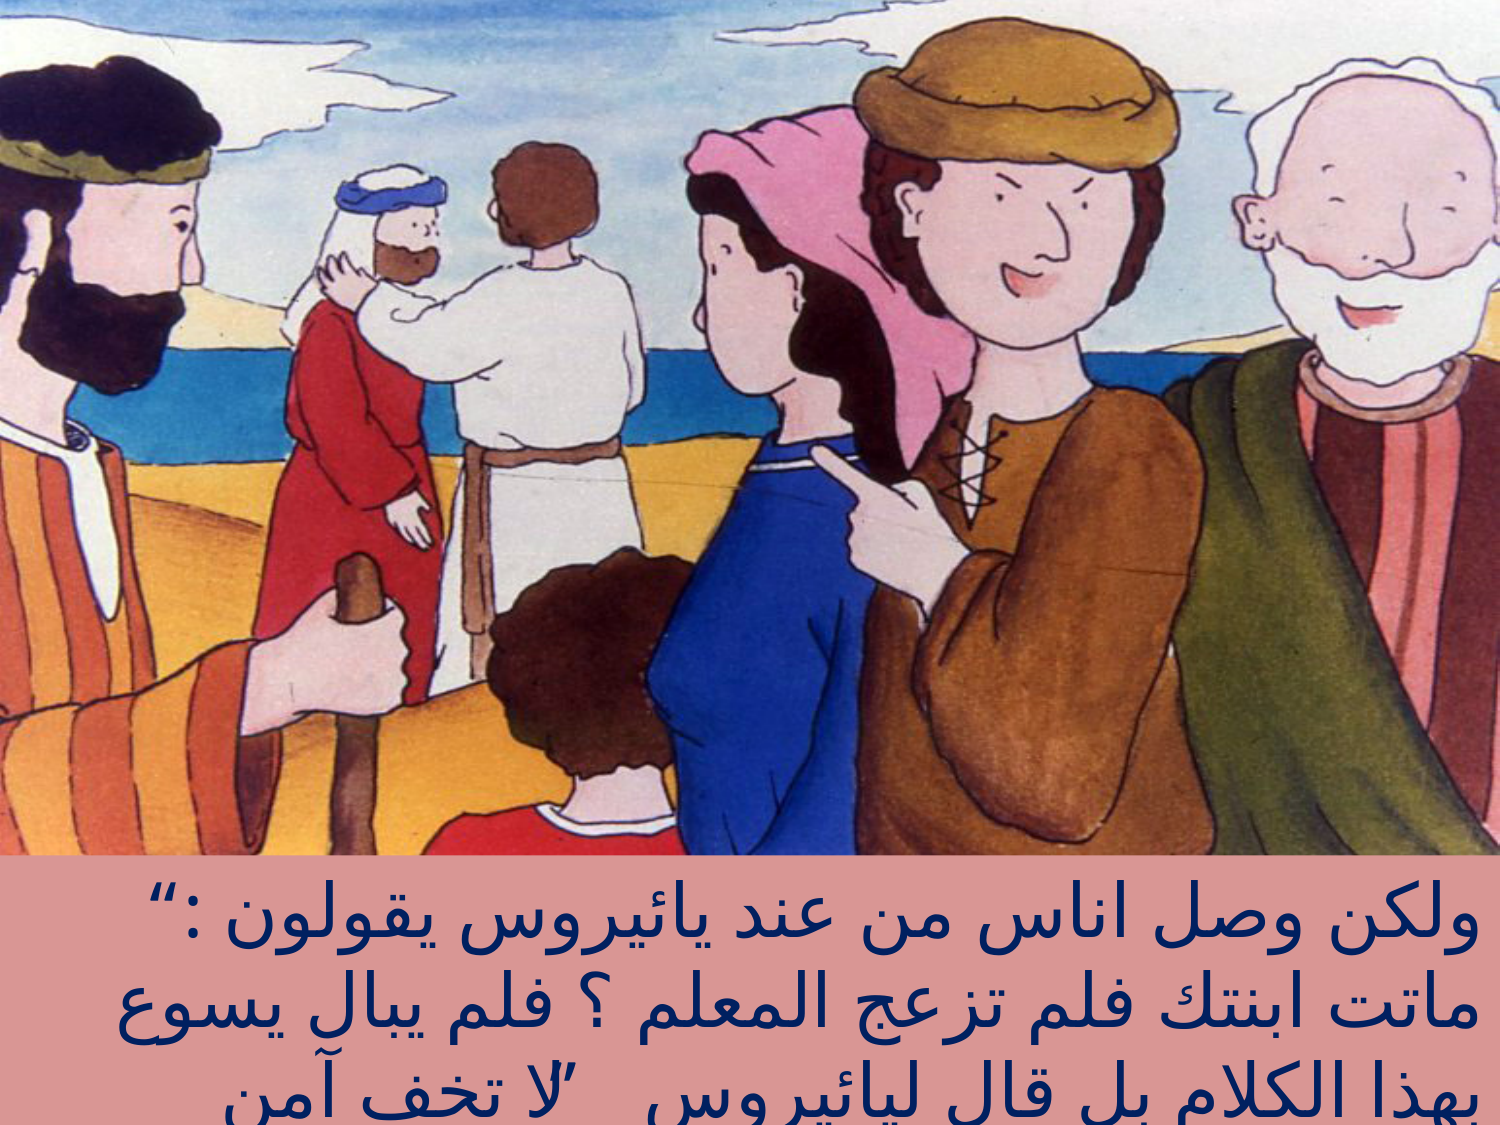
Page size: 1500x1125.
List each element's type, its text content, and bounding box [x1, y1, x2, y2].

picture [0, 0, 1500, 856]
text_box ولكن وصل اناس من عند يائيروس يقولون :“ ماتت ابنتك فلم تزعج المعلم ؟ فلم يبال يسوع بهذا الكلام بل قال ليائيروس ” لا تخف آمن فحسب“ [0, 862, 1500, 1125]
